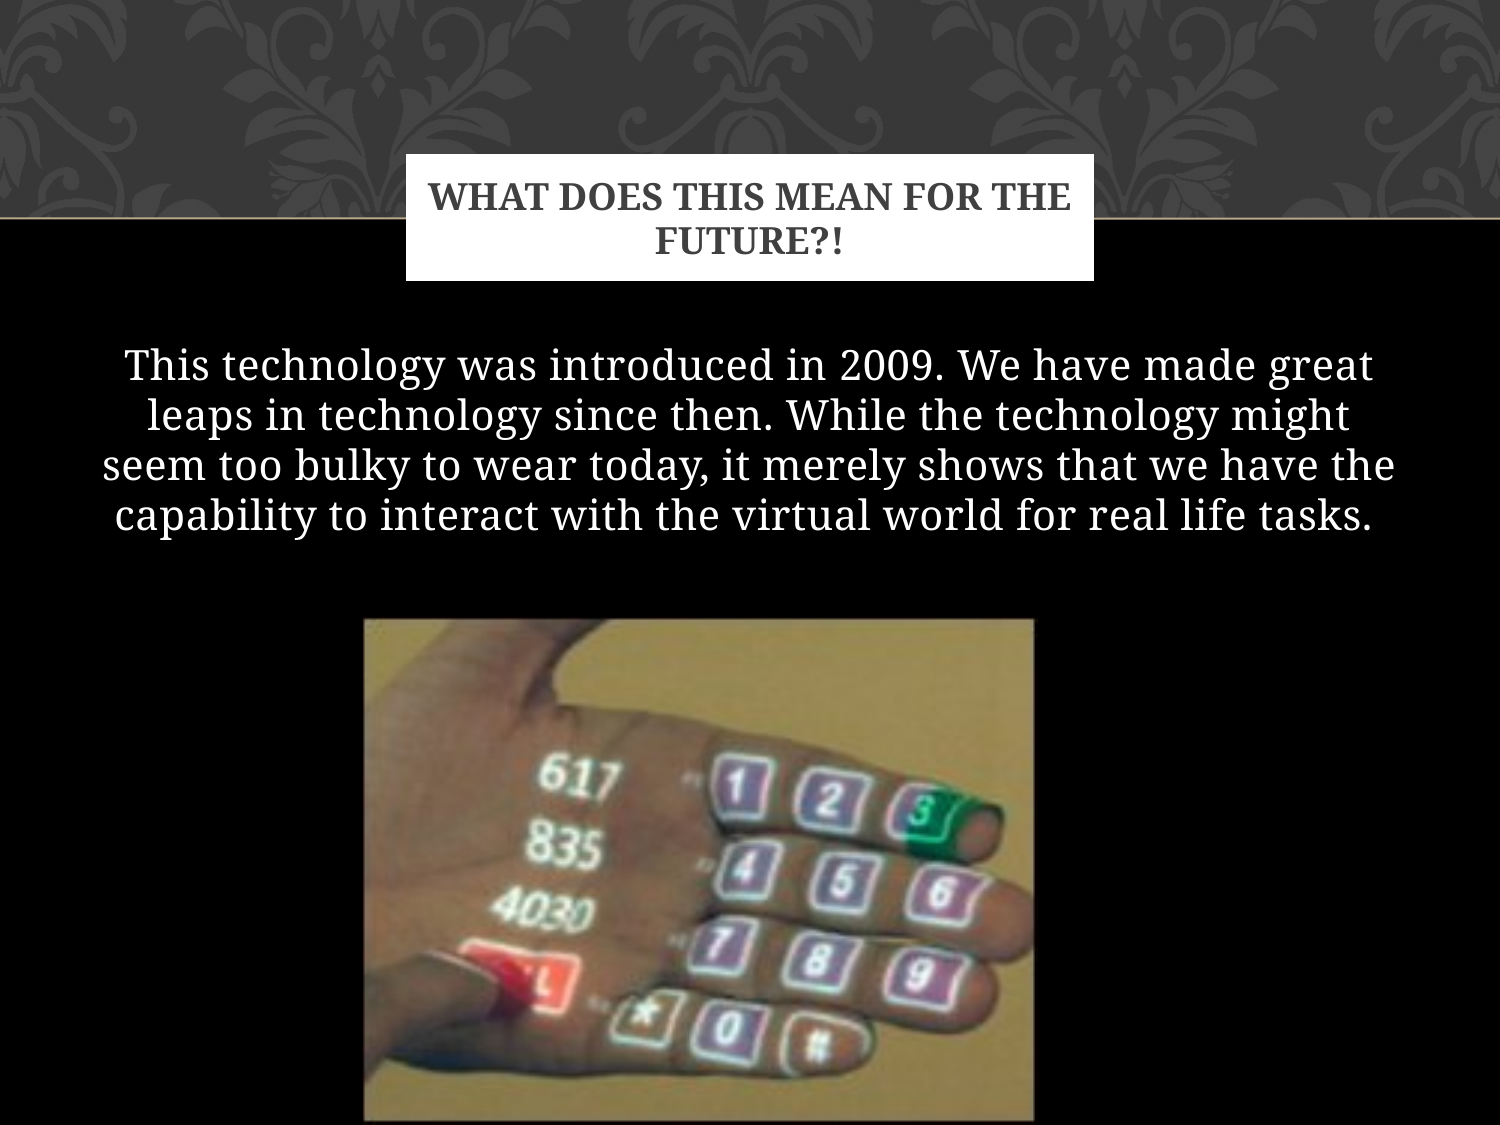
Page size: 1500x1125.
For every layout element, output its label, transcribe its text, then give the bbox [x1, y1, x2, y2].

title What does this mean for the future?! [406, 154, 1094, 281]
picture [362, 616, 1038, 1125]
list This technology was introduced in 2009. We have made great leaps in technology since then. While the technology might seem too bulky to wear today, it merely shows that we have the capability to interact with the virtual world for real life tasks. [75, 331, 1425, 1000]
